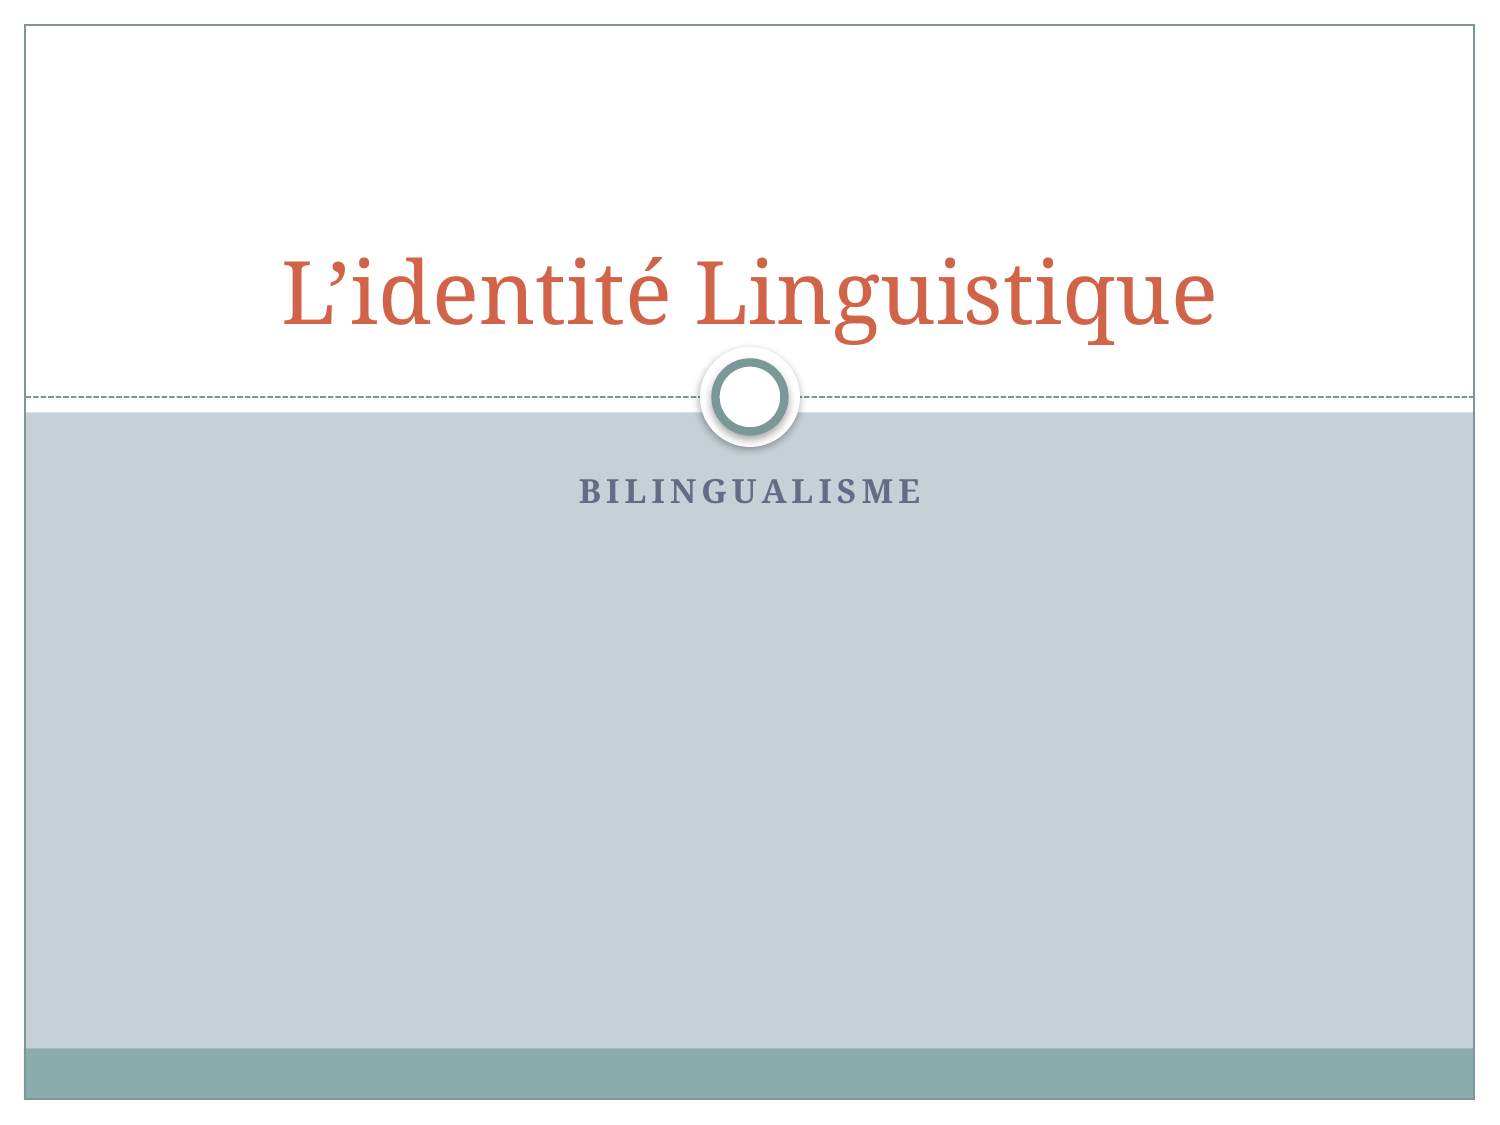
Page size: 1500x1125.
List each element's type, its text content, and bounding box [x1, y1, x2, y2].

subtitle Bilingualisme [225, 462, 1275, 750]
title L’identité Linguistique [112, 62, 1388, 350]
